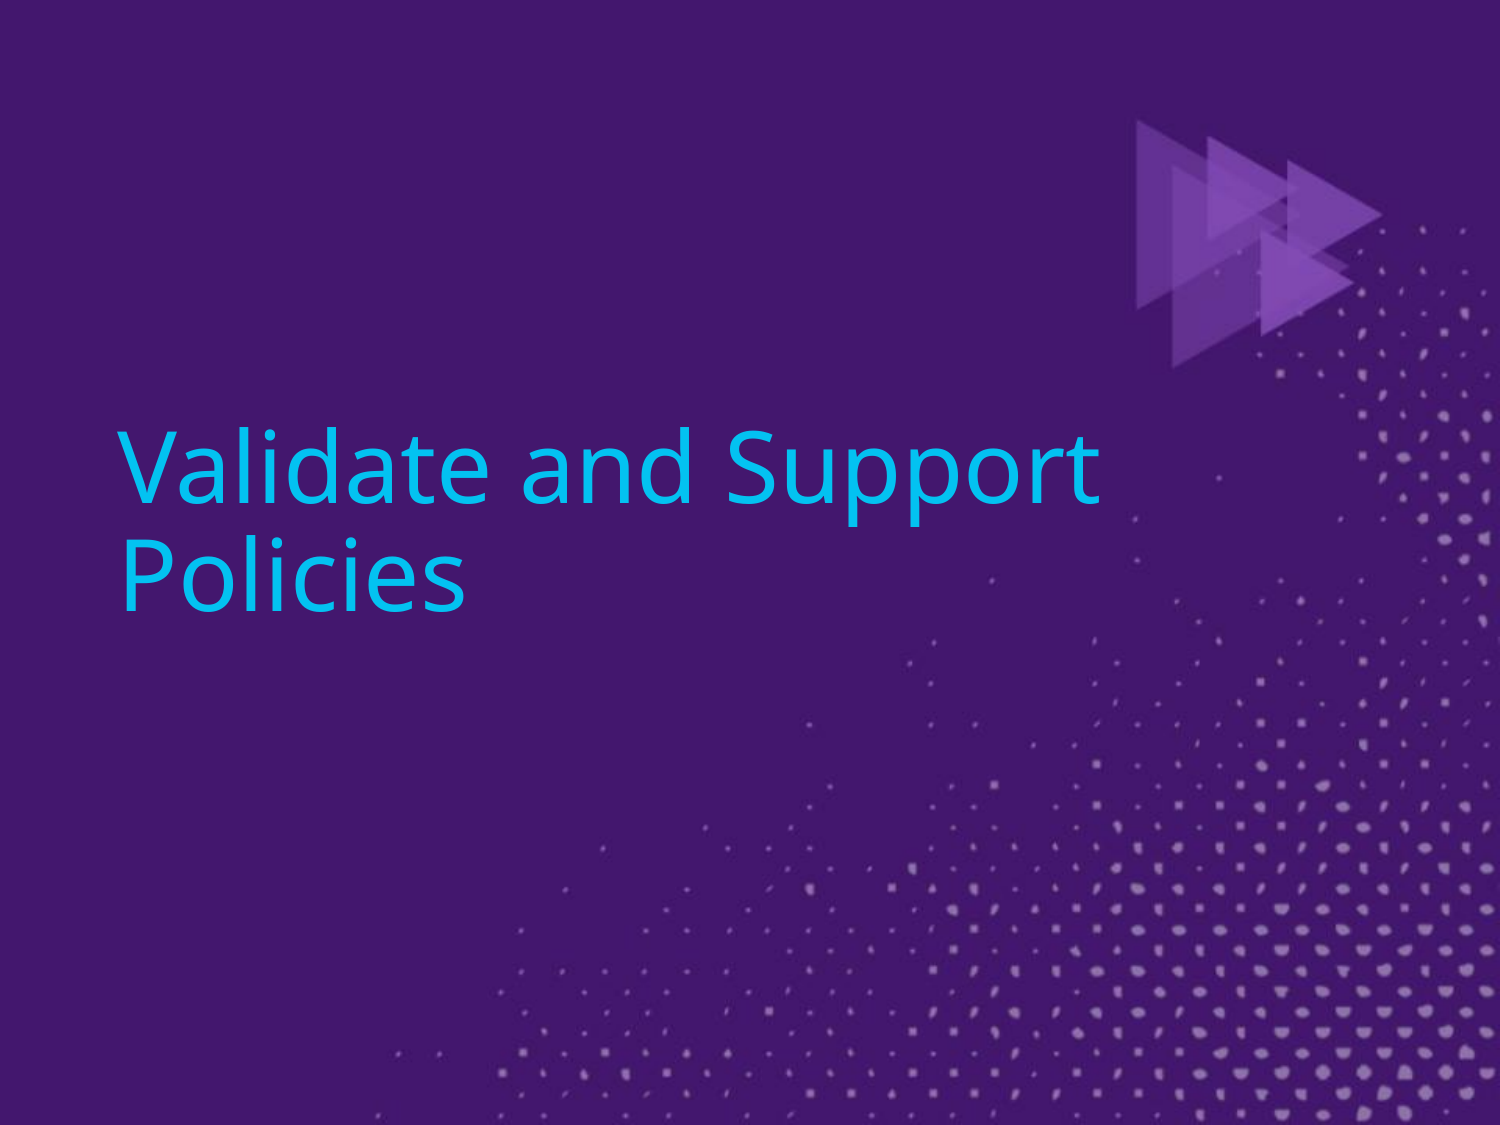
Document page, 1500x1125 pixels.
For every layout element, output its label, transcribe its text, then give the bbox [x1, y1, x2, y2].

title Validate and Support Policies [102, 400, 1251, 651]
picture [0, 0, 1500, 1125]
